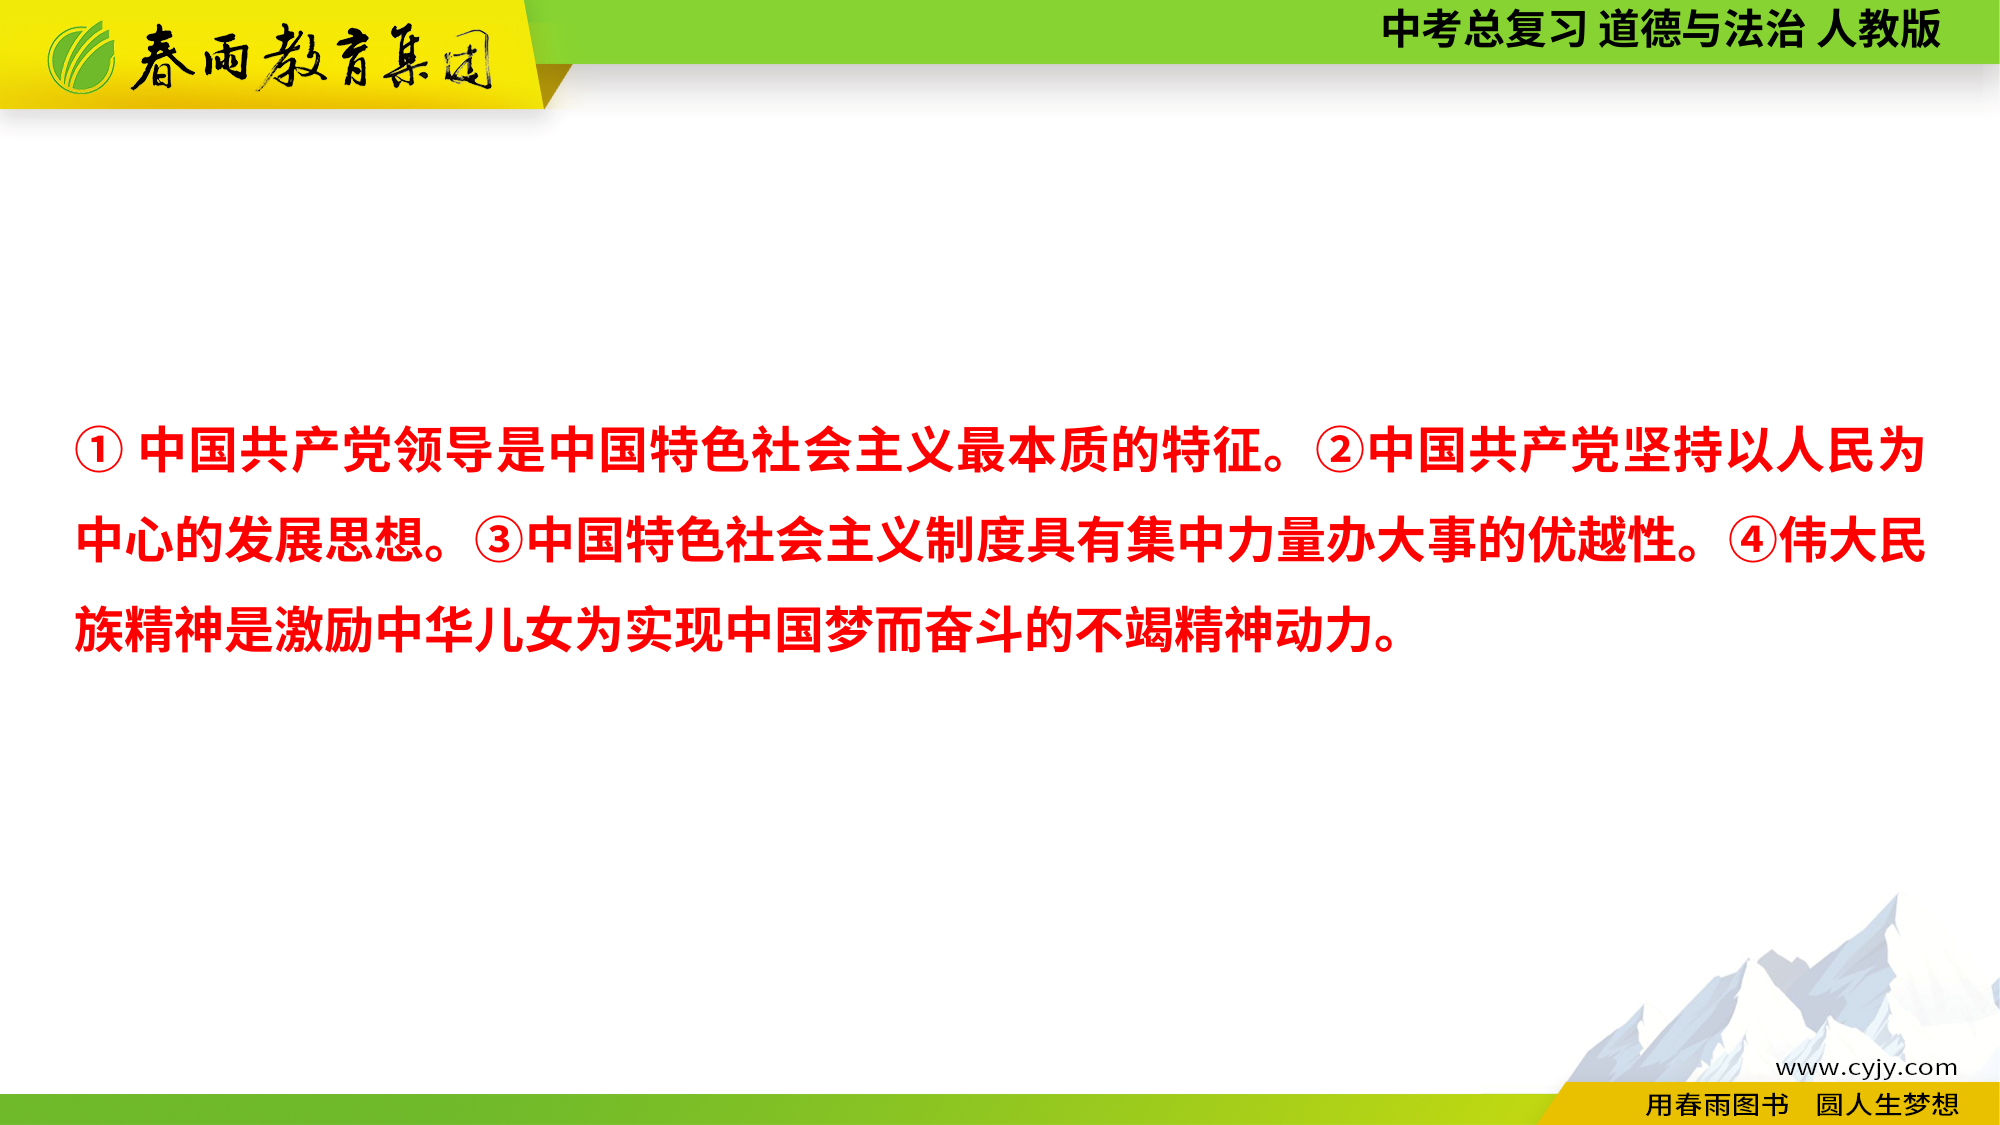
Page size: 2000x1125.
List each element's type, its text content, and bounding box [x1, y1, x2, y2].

picture [0, 0, 2000, 1125]
list ①中国共产党领导是中国特色社会主义最本质的特征。②中国共产党坚持以人民为中心的发展思想。③中国特色社会主义制度具有集中力量办大事的优越性。④伟大民族精神是激励中华儿女为实现中国梦而奋斗的不竭精神动力。 [59, 380, 1944, 657]
